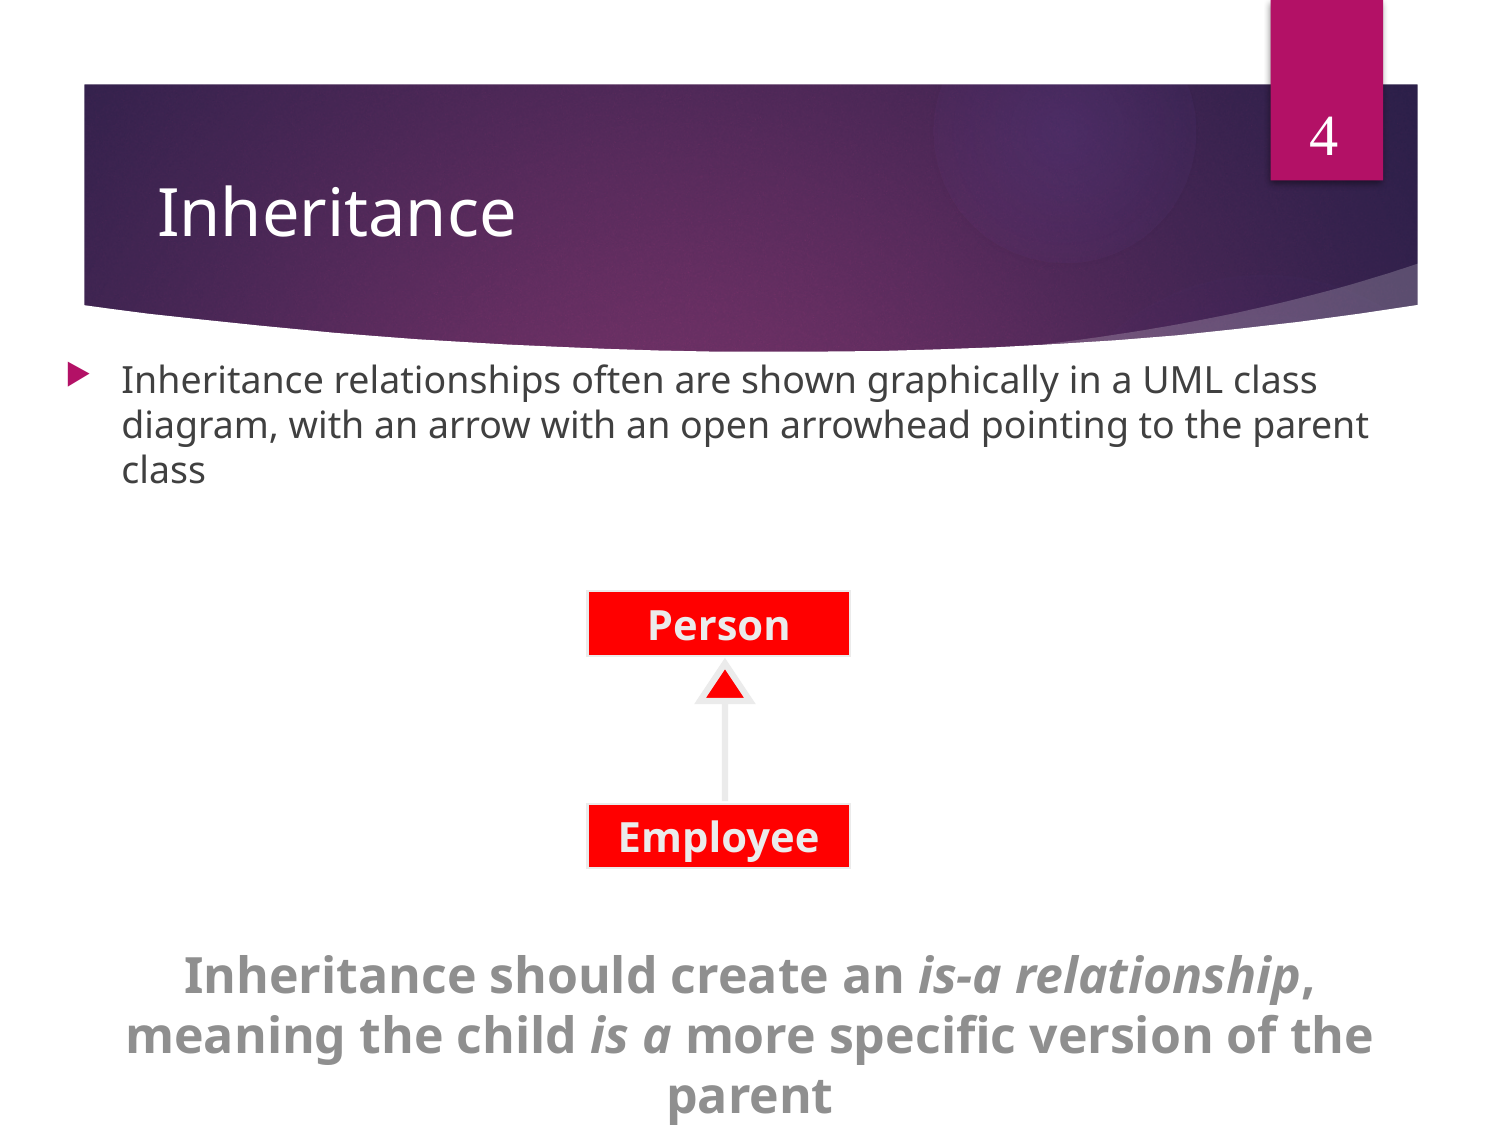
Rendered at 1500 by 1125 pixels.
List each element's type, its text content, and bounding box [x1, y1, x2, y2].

text_box Inheritance should create an is-a relationship, meaning the child is a more specific version of the parent [99, 935, 1400, 1125]
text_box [587, 589, 851, 870]
title Inheritance [141, 152, 1183, 269]
list Inheritance relationships often are shown graphically in a UML class diagram, with an arrow with an open arrowhead pointing to the parent class [50, 348, 1450, 1125]
slide_number 4 [1259, 48, 1390, 175]
